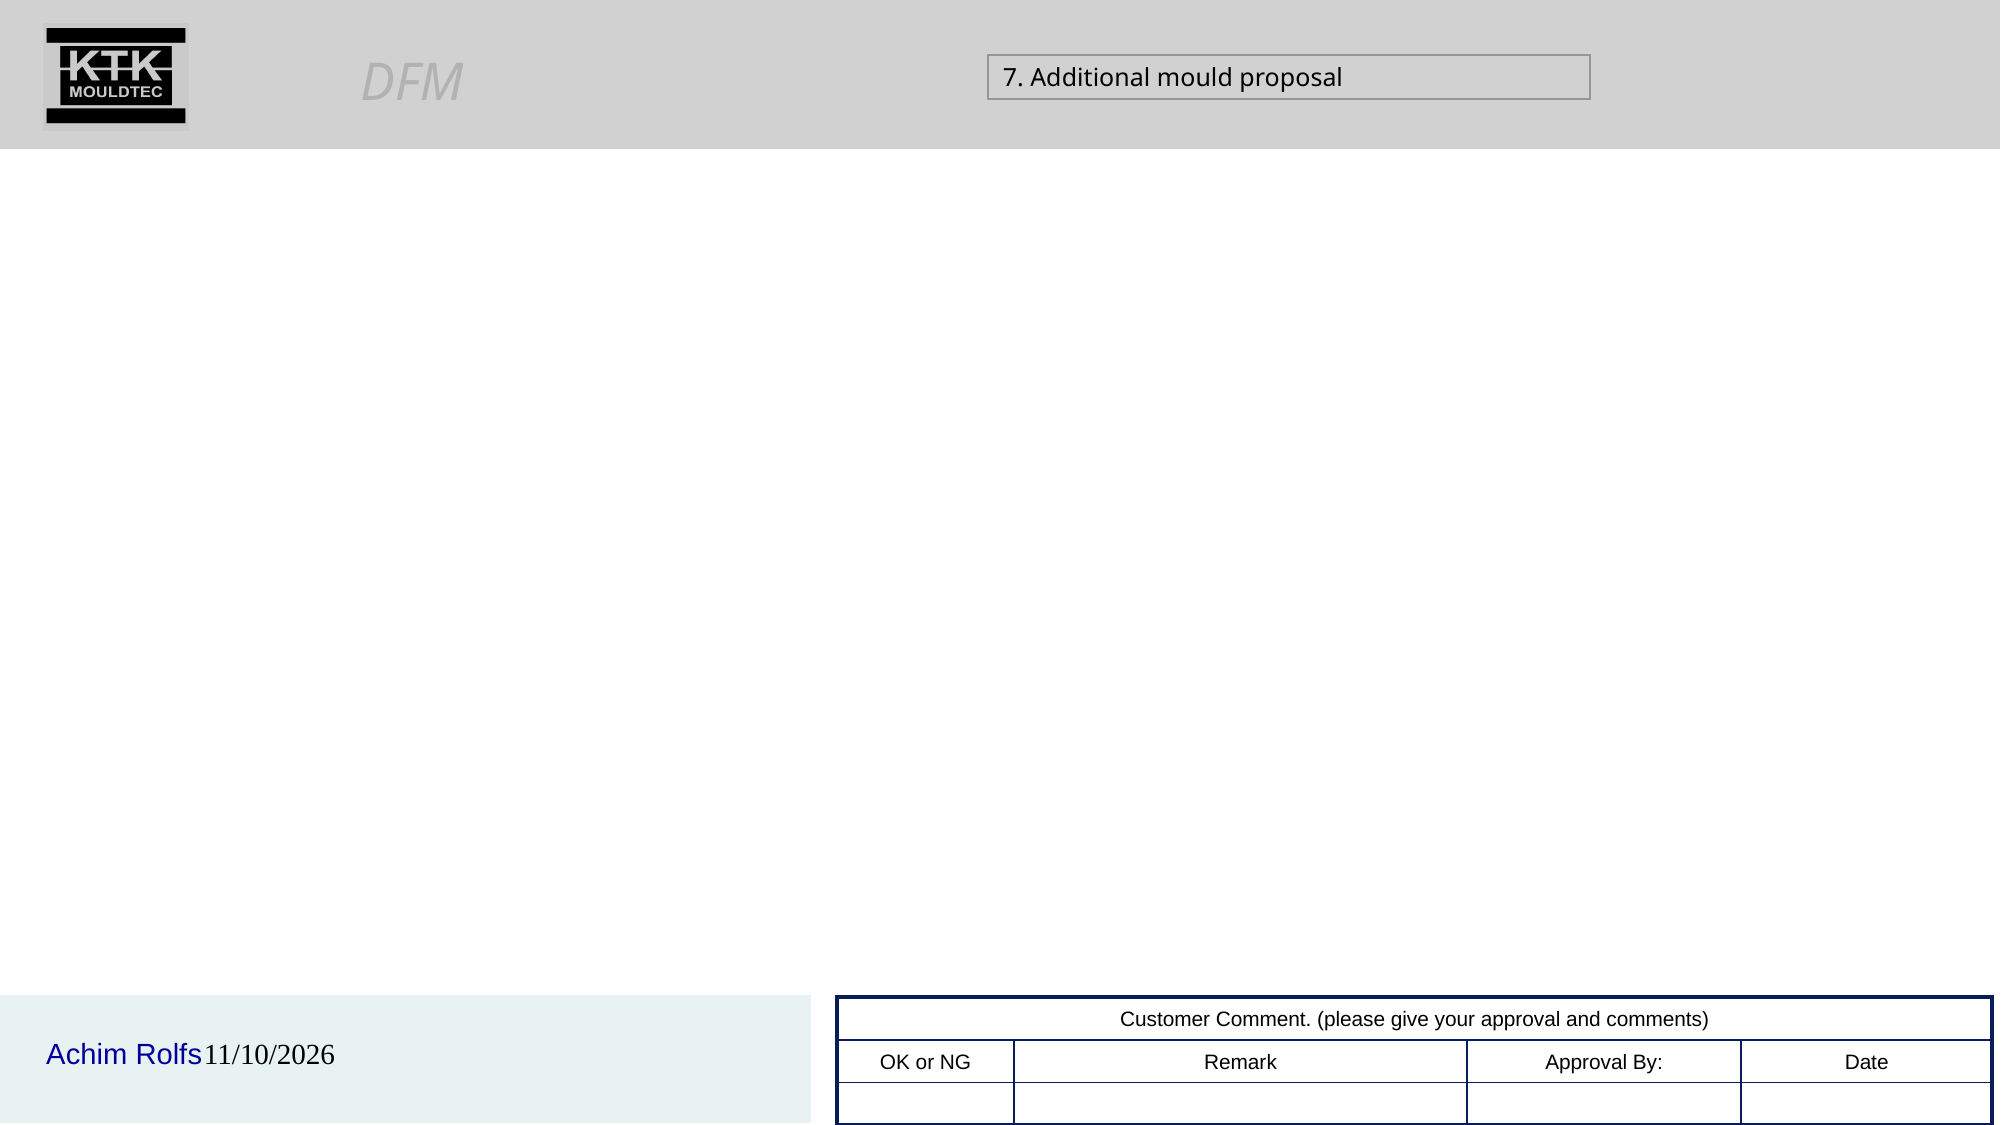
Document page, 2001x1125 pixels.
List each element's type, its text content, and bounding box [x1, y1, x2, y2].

text_box 7. Additional mould proposal [988, 54, 1591, 100]
slide_number [188, 1027, 433, 1106]
